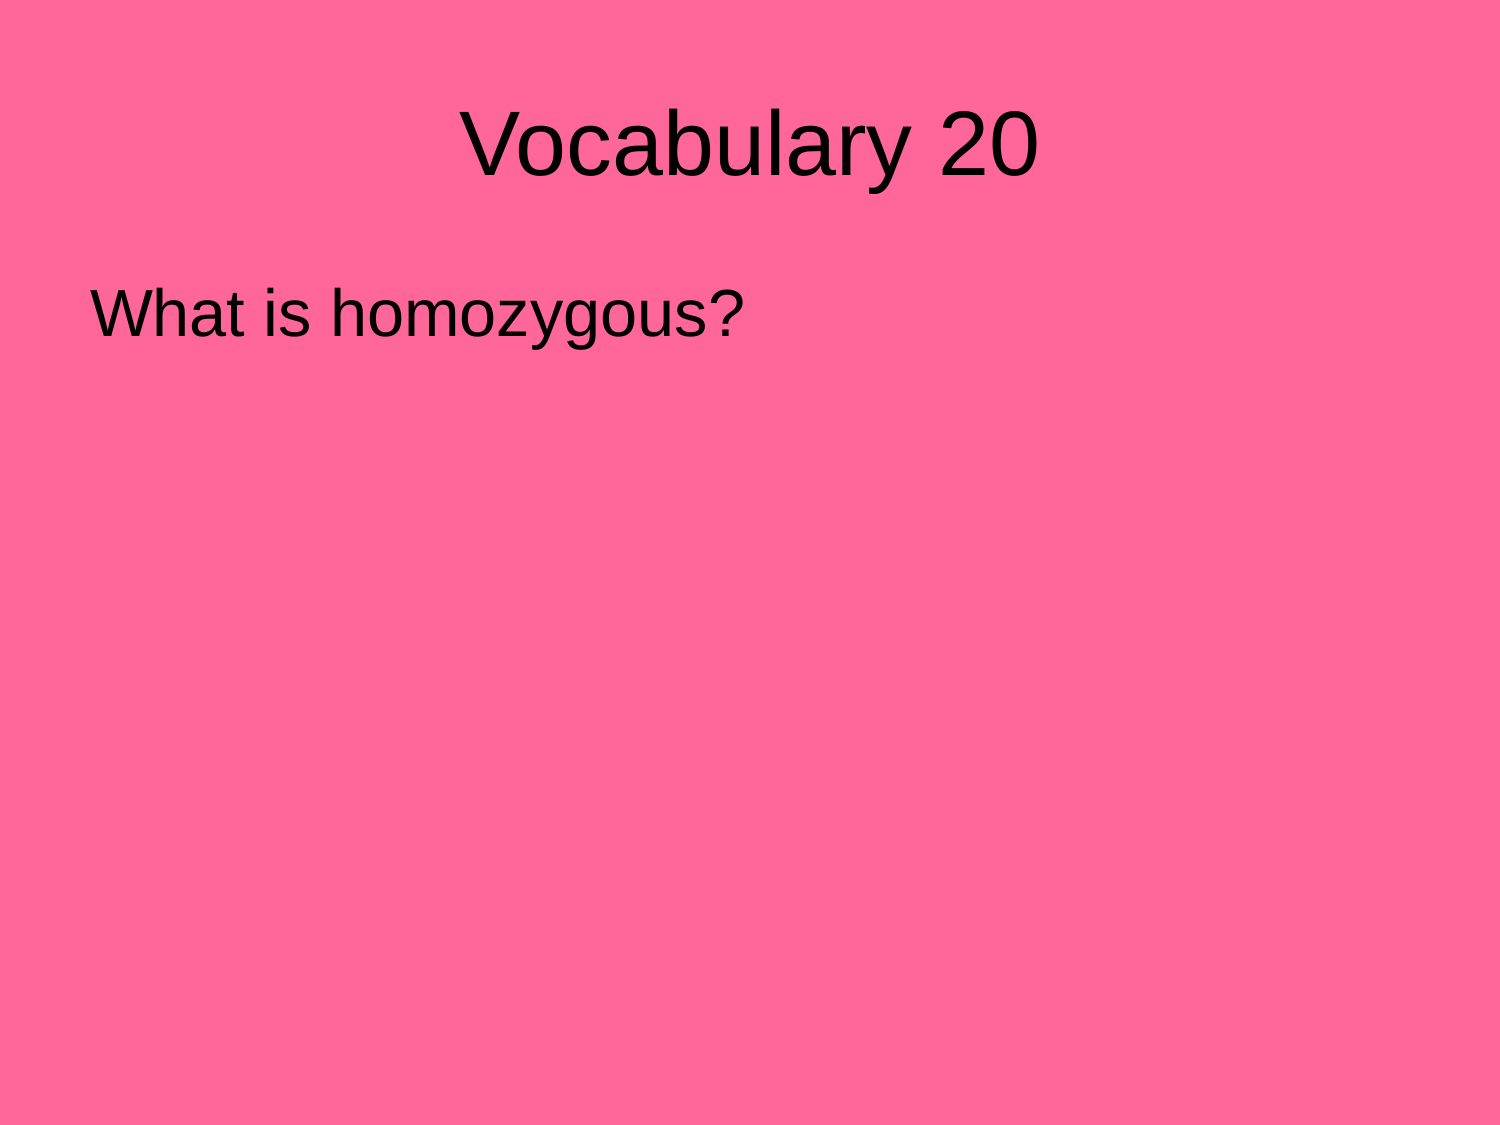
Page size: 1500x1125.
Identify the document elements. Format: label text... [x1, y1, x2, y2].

list What is homozygous? [74, 262, 1426, 1006]
title Vocabulary 20 [74, 44, 1426, 233]
